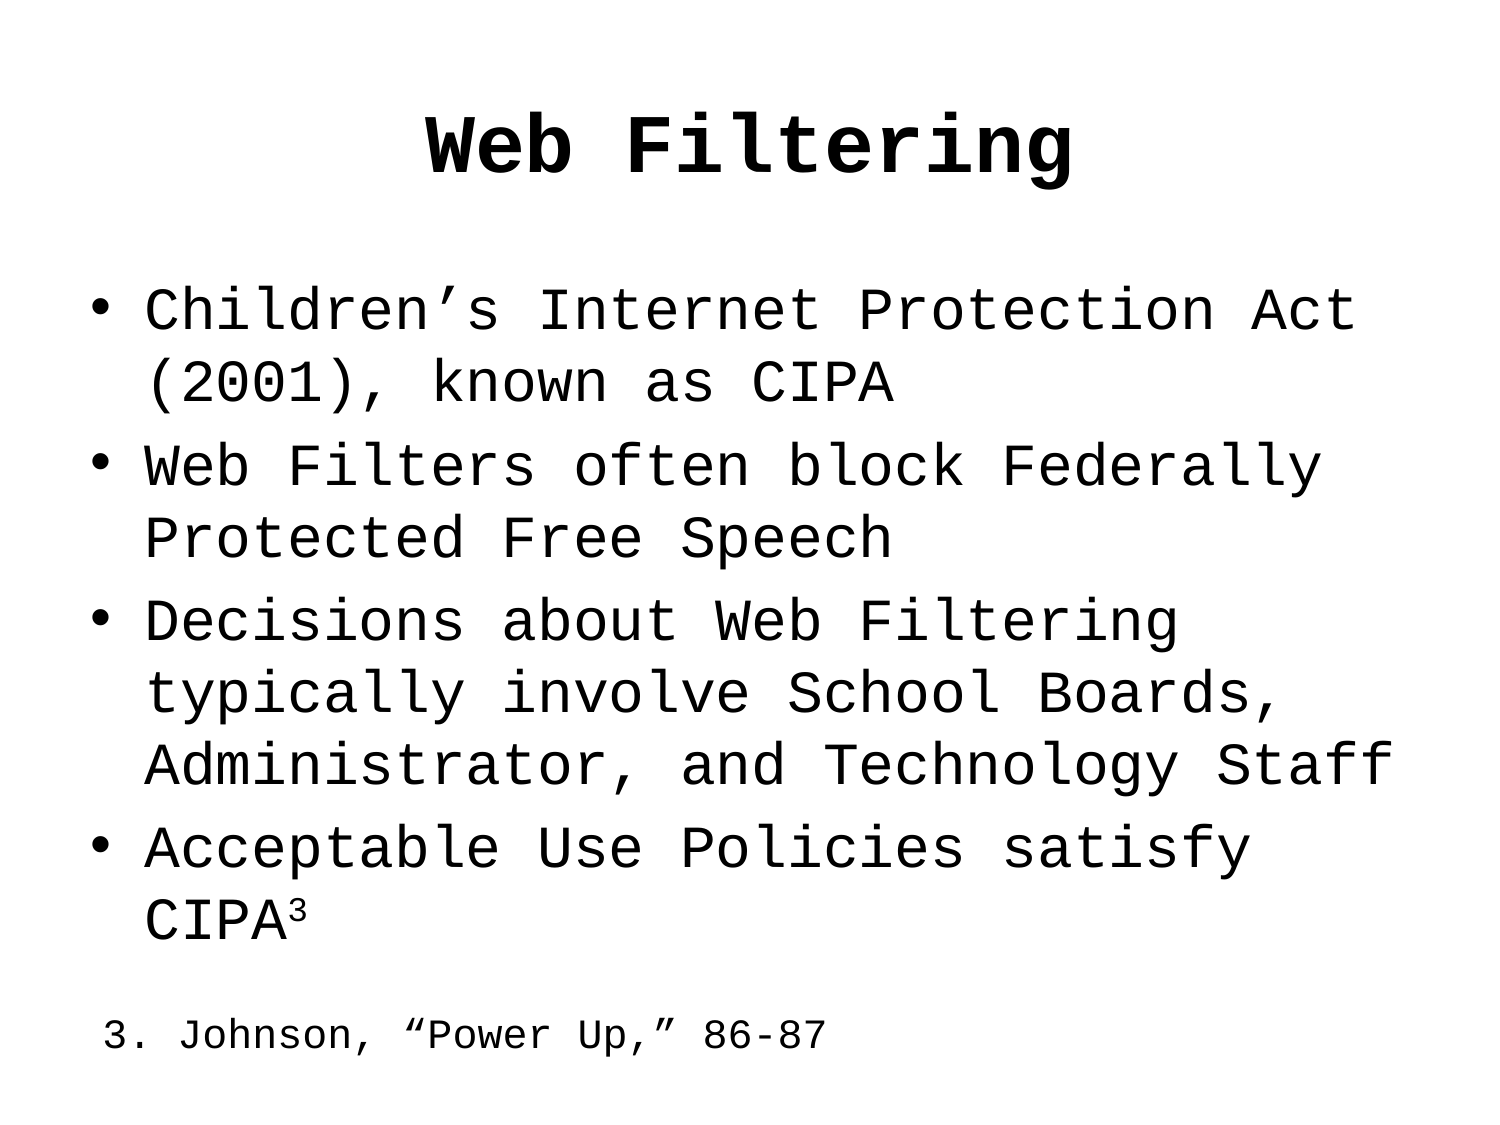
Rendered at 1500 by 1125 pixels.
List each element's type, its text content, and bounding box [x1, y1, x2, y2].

title Web Filtering [75, 45, 1425, 233]
list Children’s Internet Protection Act (2001), known as CIPA Web Filters often block Federally Protected Free Speech Decisions about Web Filtering typically involve School Boards, Administrator, and Technology Staff Acceptable Use Policies satisfy CIPA3 [75, 262, 1425, 975]
text_box 3. Johnson, “Power Up,” 86-87 [87, 999, 1438, 1065]
